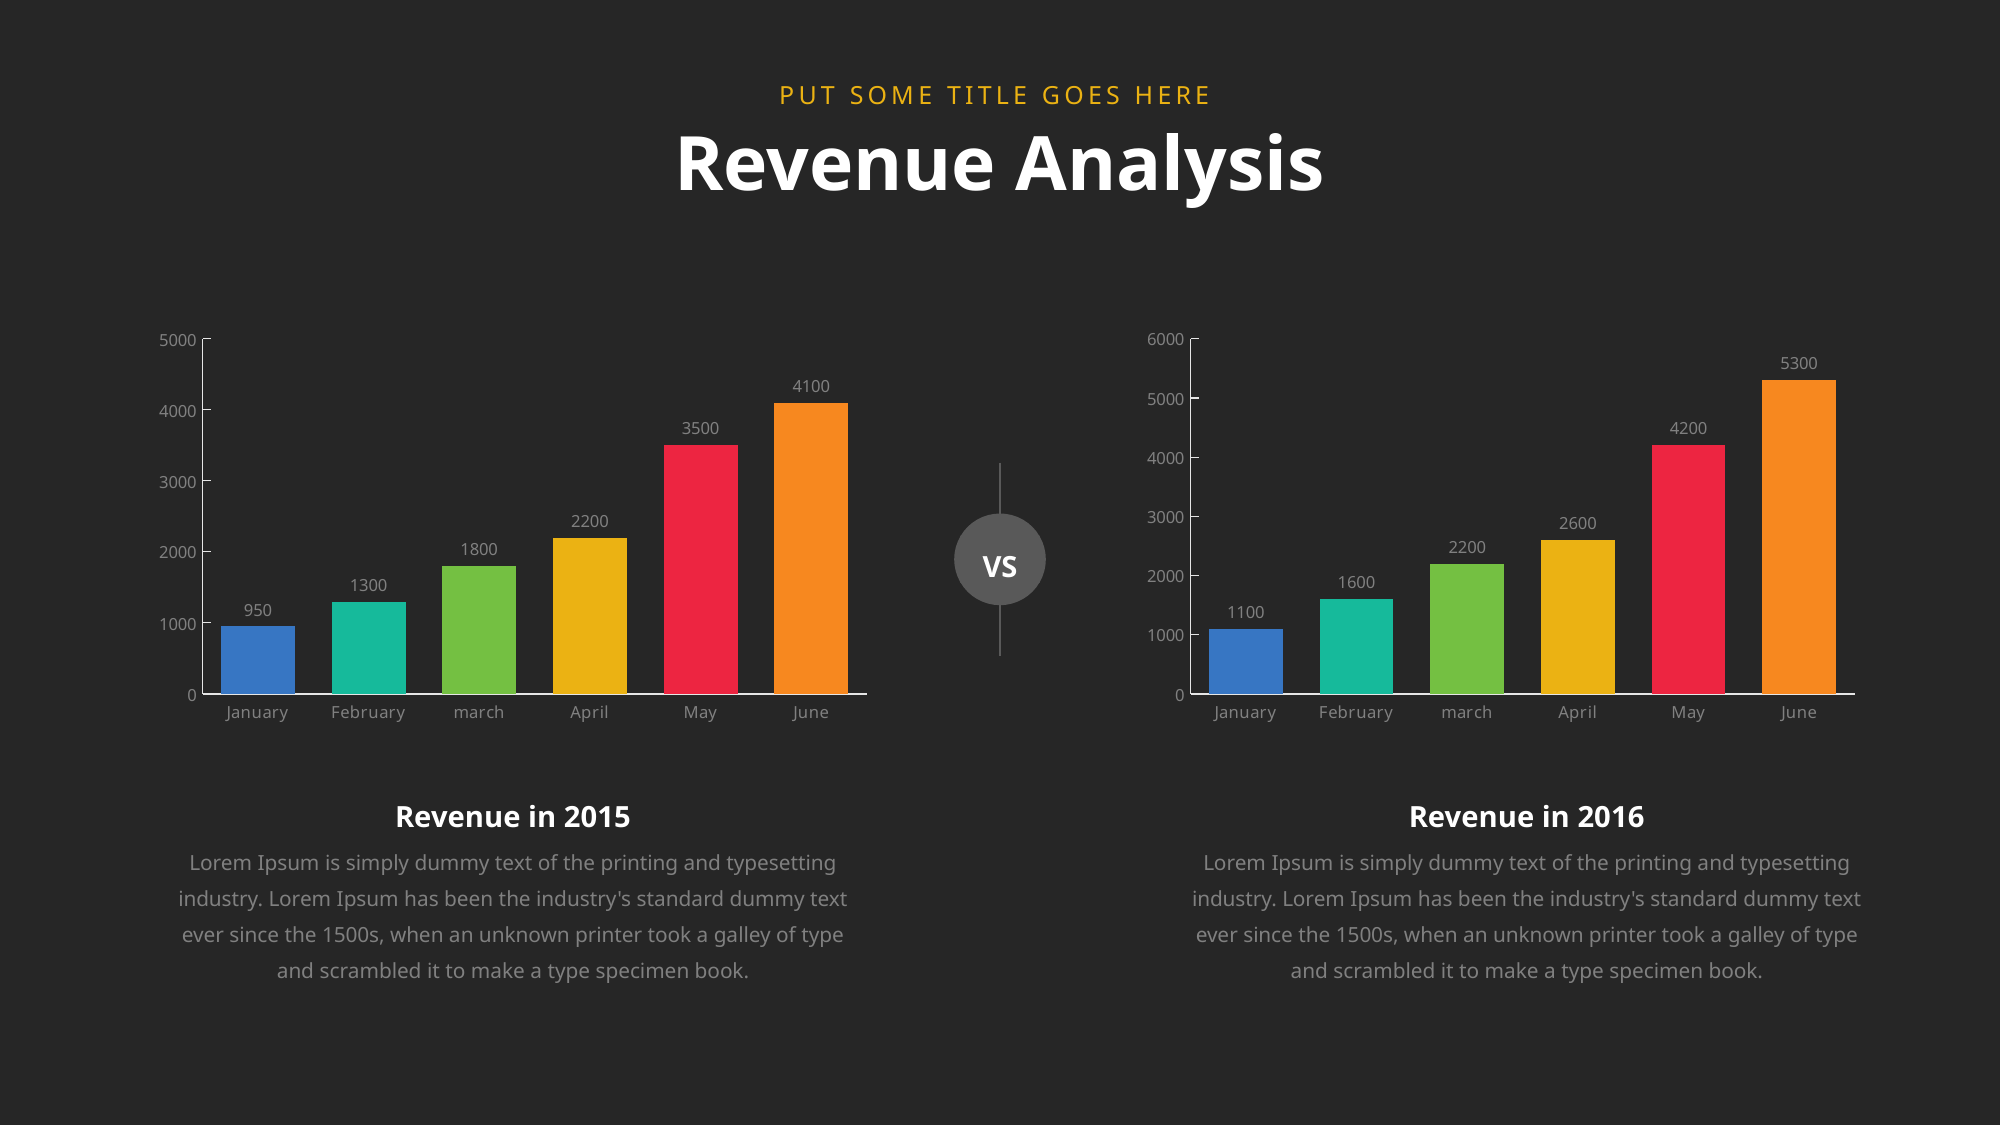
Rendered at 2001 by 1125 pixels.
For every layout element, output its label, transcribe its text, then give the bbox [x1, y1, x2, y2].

text_box Lorem Ipsum is simply dummy text of the printing and typesetting industry. Lorem Ipsum has been the industry's standard dummy text ever since the 1500s, when an unknown printer took a galley of type and scrambled it to make a type specimen book. [1184, 838, 1870, 983]
chart [144, 318, 882, 732]
text_box PUT SOME TITLE GOES HERE [395, 72, 1604, 118]
text_box Revenue Analysis [395, 118, 1604, 213]
chart [1132, 318, 1870, 732]
text_box Revenue in 2016 [1184, 786, 1870, 834]
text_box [955, 462, 1045, 657]
text_box Lorem Ipsum is simply dummy text of the printing and typesetting industry. Lorem Ipsum has been the industry's standard dummy text ever since the 1500s, when an unknown printer took a galley of type and scrambled it to make a type specimen book. [170, 838, 856, 983]
text_box Revenue in 2015 [170, 786, 856, 834]
